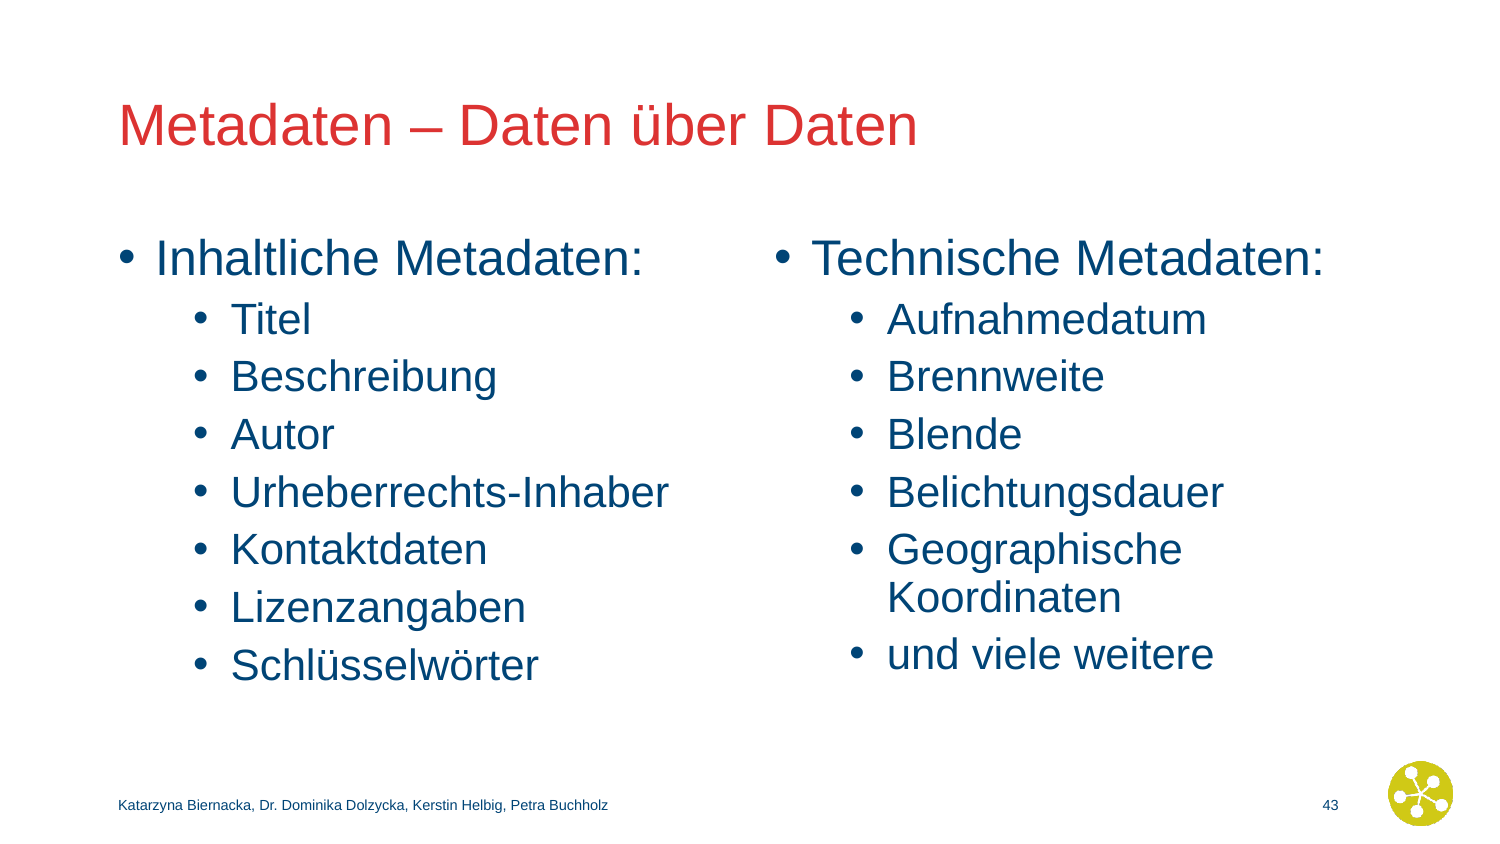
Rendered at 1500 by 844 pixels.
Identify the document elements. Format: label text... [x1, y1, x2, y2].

list Technische Metadaten: Aufnahmedatum Brennweite Blende Belichtungsdauer Geographische Koordinaten und viele weitere [759, 224, 1397, 760]
footer Katarzyna Biernacka, Dr. Dominika Dolzycka, Kerstin Helbig, Petra Buchholz [103, 782, 742, 827]
slide_number 42 [1016, 782, 1354, 827]
picture [1388, 761, 1453, 826]
title Metadaten – Daten über Daten [103, 44, 1397, 208]
list Inhaltliche Metadaten: Titel Beschreibung Autor Urheberrechts-Inhaber Kontaktdaten Lizenzangaben Schlüsselwörter [103, 224, 741, 760]
